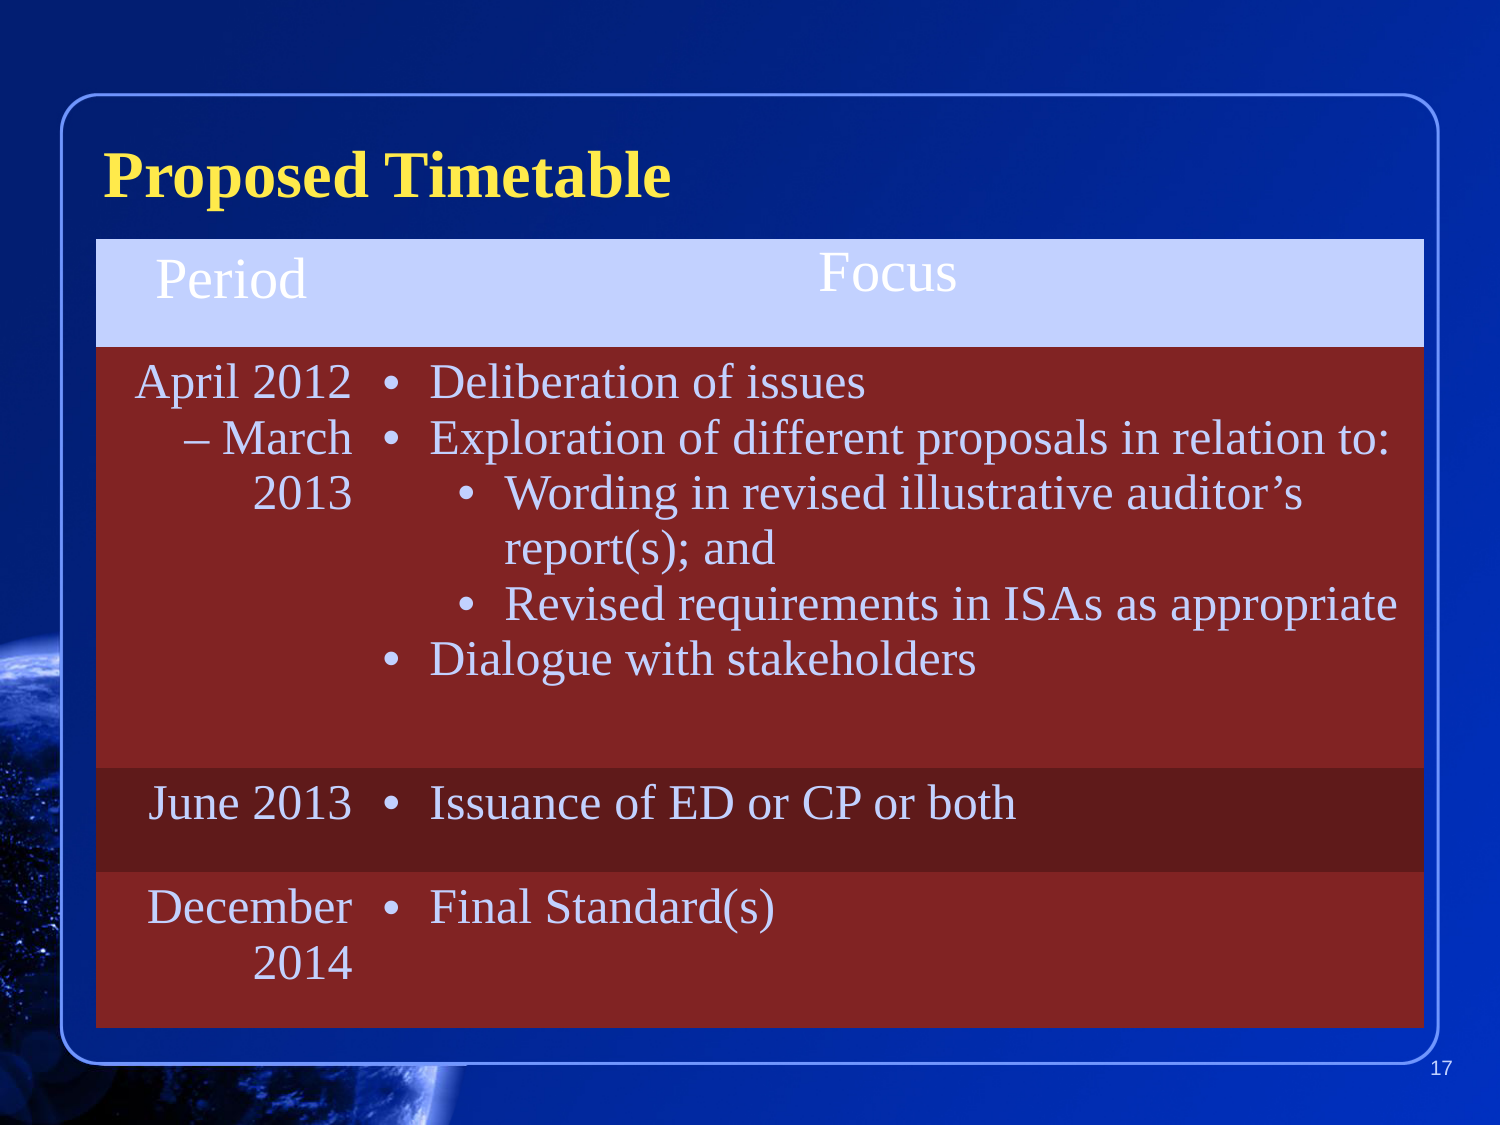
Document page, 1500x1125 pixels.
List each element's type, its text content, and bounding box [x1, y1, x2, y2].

table_cell Final Standard(s) [368, 872, 1424, 1028]
footer 17 [992, 1046, 1469, 1125]
table_header Period [96, 239, 368, 347]
table_cell December 2014 [96, 872, 368, 1028]
list Proposed Timetable [88, 122, 1414, 220]
table_header Focus [368, 239, 1424, 347]
picture [0, 0, 1500, 1125]
table_cell Issuance of ED or CP or both [368, 768, 1424, 872]
table_cell April 2012 – March 2013 [96, 347, 368, 768]
table_cell Deliberation of issues Exploration of different proposals in relation to: Wording in revised illustrative auditor’s report(s); and Revised requirements in ISAs as appropriate Dialogue with stakeholders [368, 347, 1424, 768]
table_cell June 2013 [96, 768, 368, 872]
